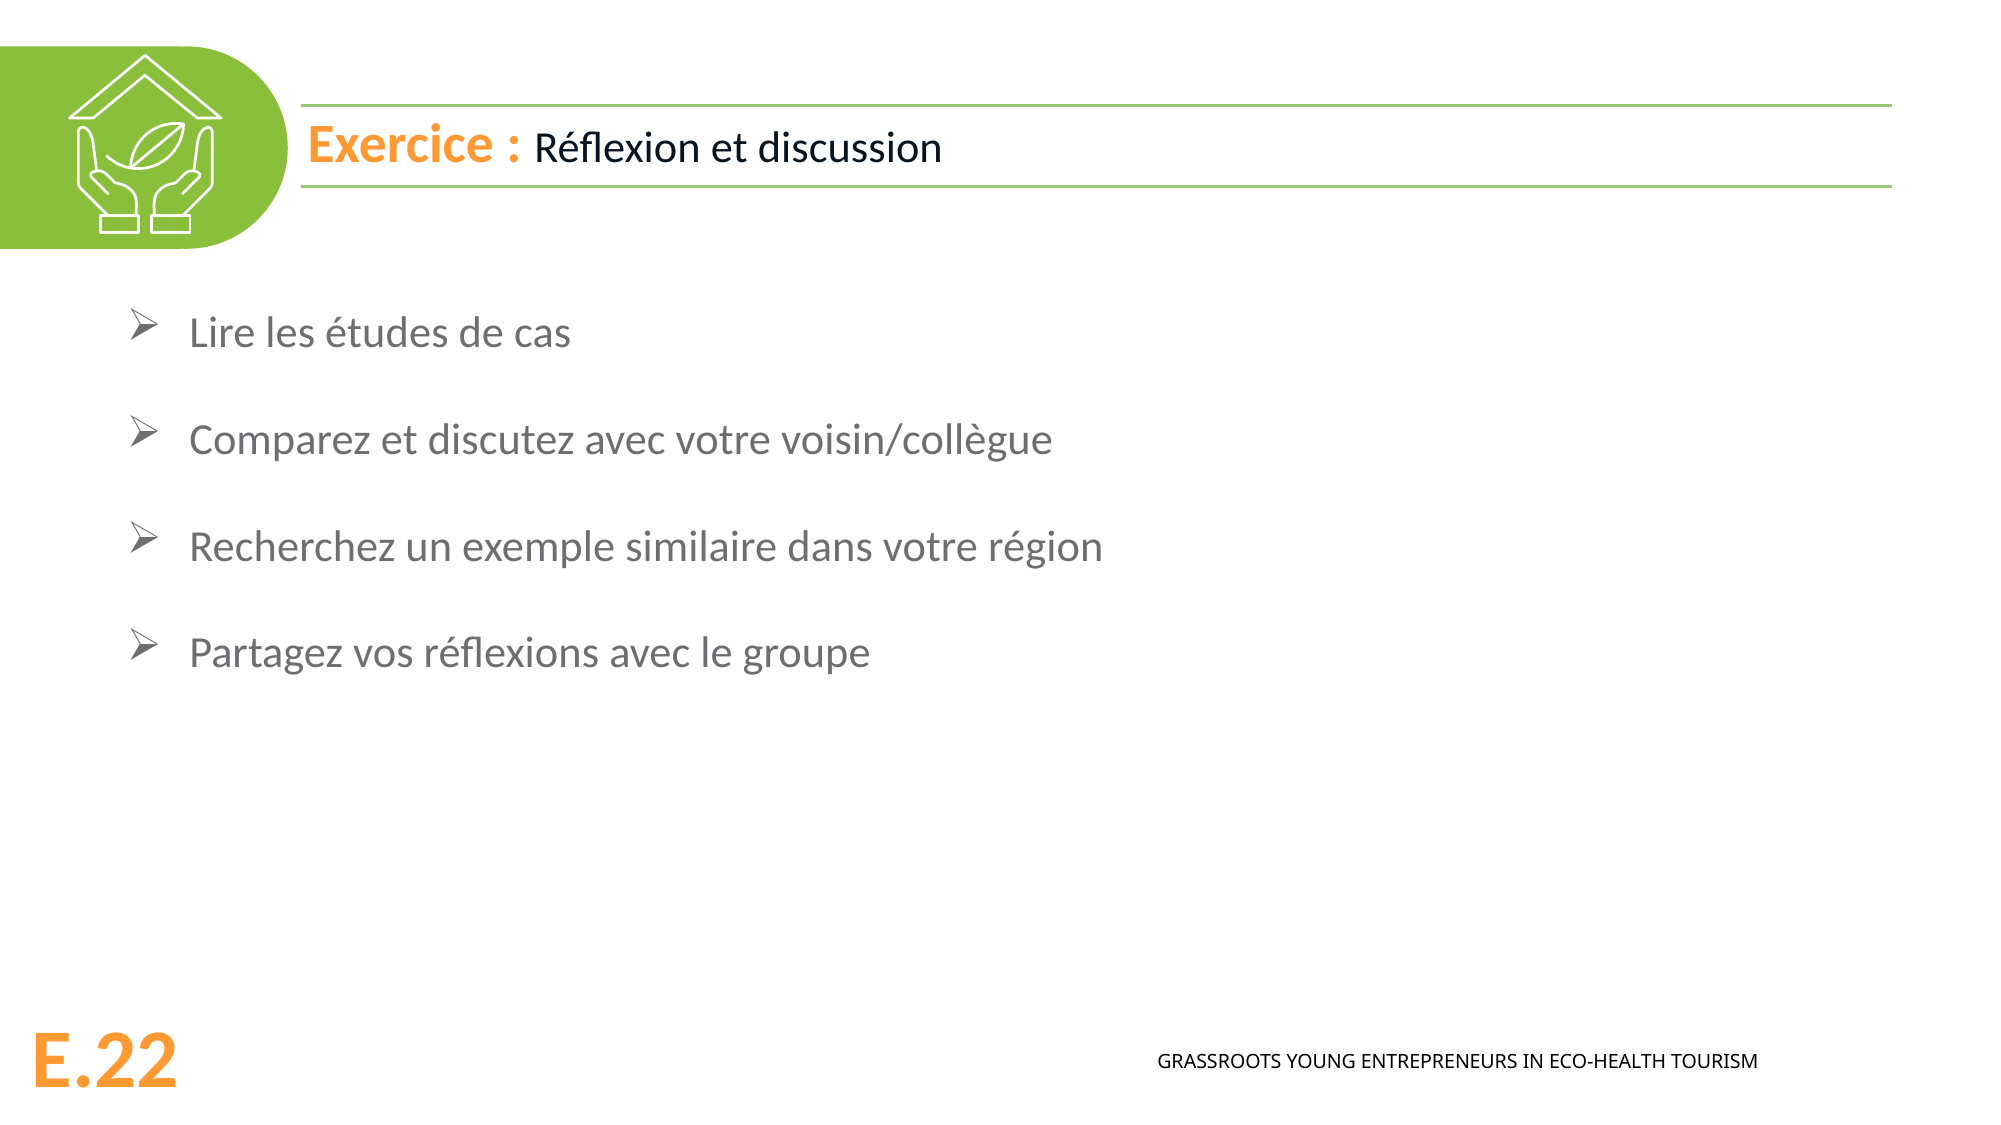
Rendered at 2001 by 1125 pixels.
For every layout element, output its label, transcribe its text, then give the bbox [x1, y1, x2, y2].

text_box E.22 [11, 1019, 300, 1125]
text_box GRASSROOTS YOUNG ENTREPRENEURS IN ECO-HEALTH TOURISM [1142, 1041, 1843, 1080]
list Lire les études de cas Comparez et discutez avec votre voisin/collègue Recherchez un exemple similaire dans votre région Partagez vos réflexions avec le groupe [106, 283, 1904, 998]
text_box [0, 46, 288, 249]
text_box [68, 54, 222, 233]
list Exercice : Réflexion et discussion [287, 77, 1893, 249]
